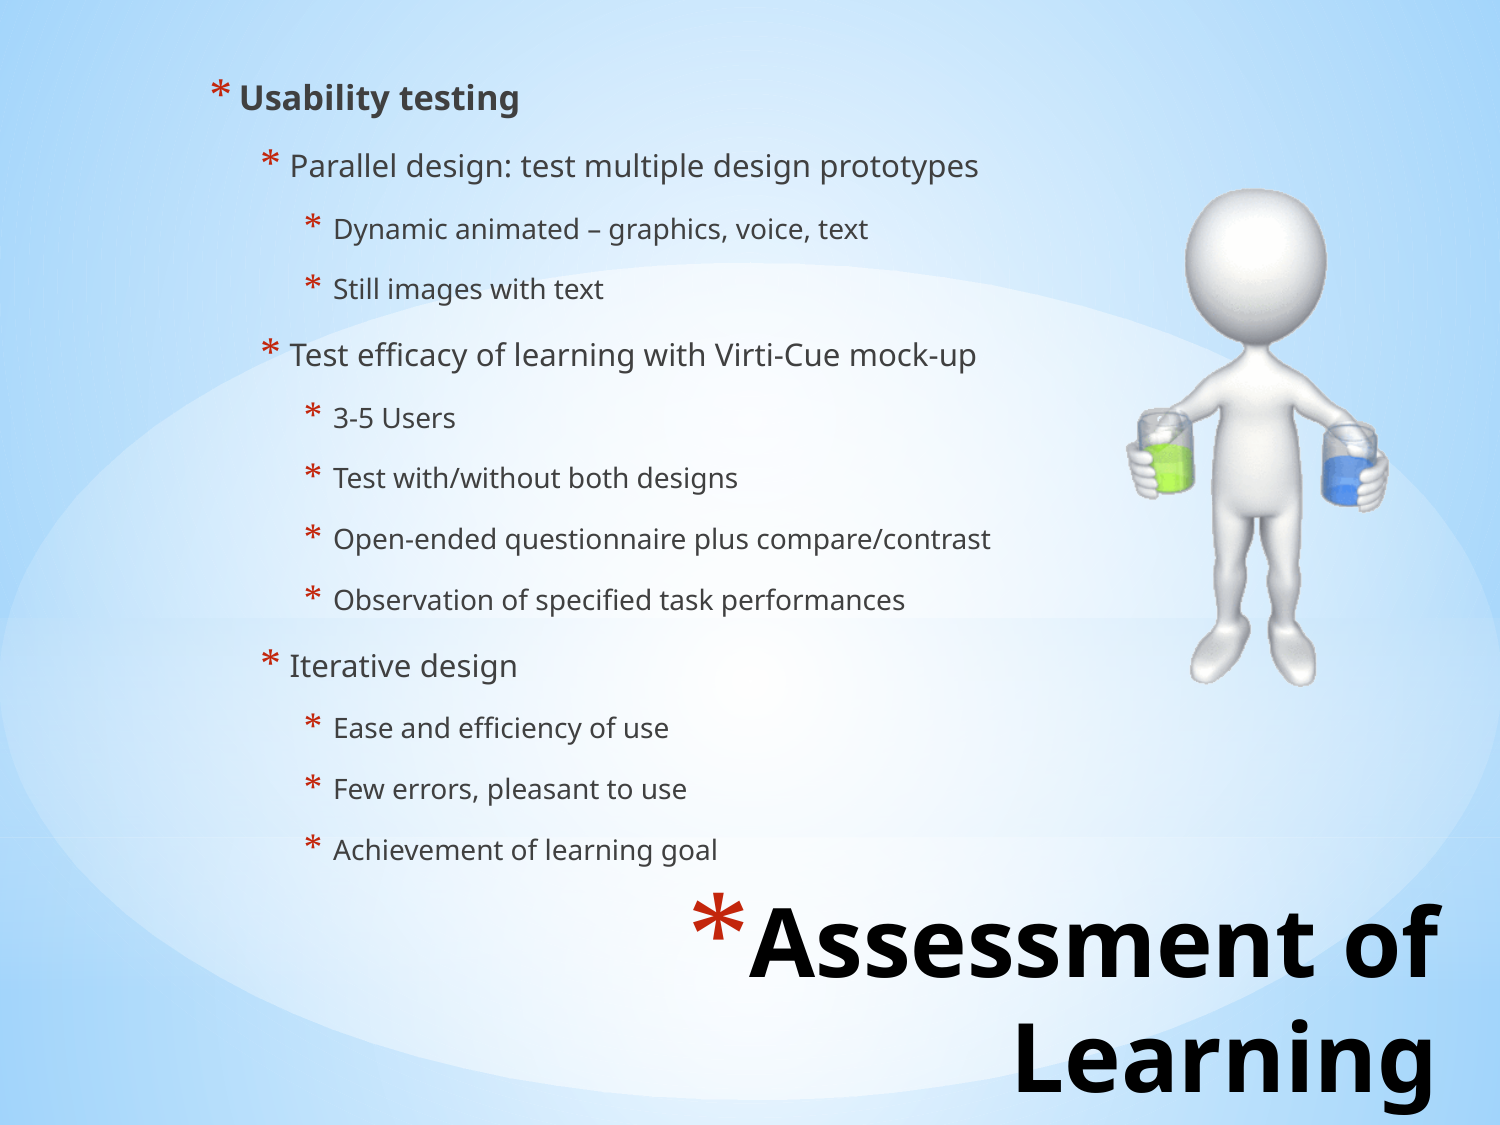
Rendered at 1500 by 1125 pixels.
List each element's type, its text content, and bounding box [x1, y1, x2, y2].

picture [1014, 160, 1500, 776]
title Assessment of Learning [278, 874, 1454, 1062]
list Usability testing Parallel design: test multiple design prototypes Dynamic animated – graphics, voice, text Still images with text Test efficacy of learning with Virti-Cue mock-up 3-5 Users Test with/without both designs Open-ended questionnaire plus compare/contrast Observation of specified task performances Iterative design Ease and efficiency of use Few errors, pleasant to use Achievement of learning goal [187, 47, 1281, 875]
